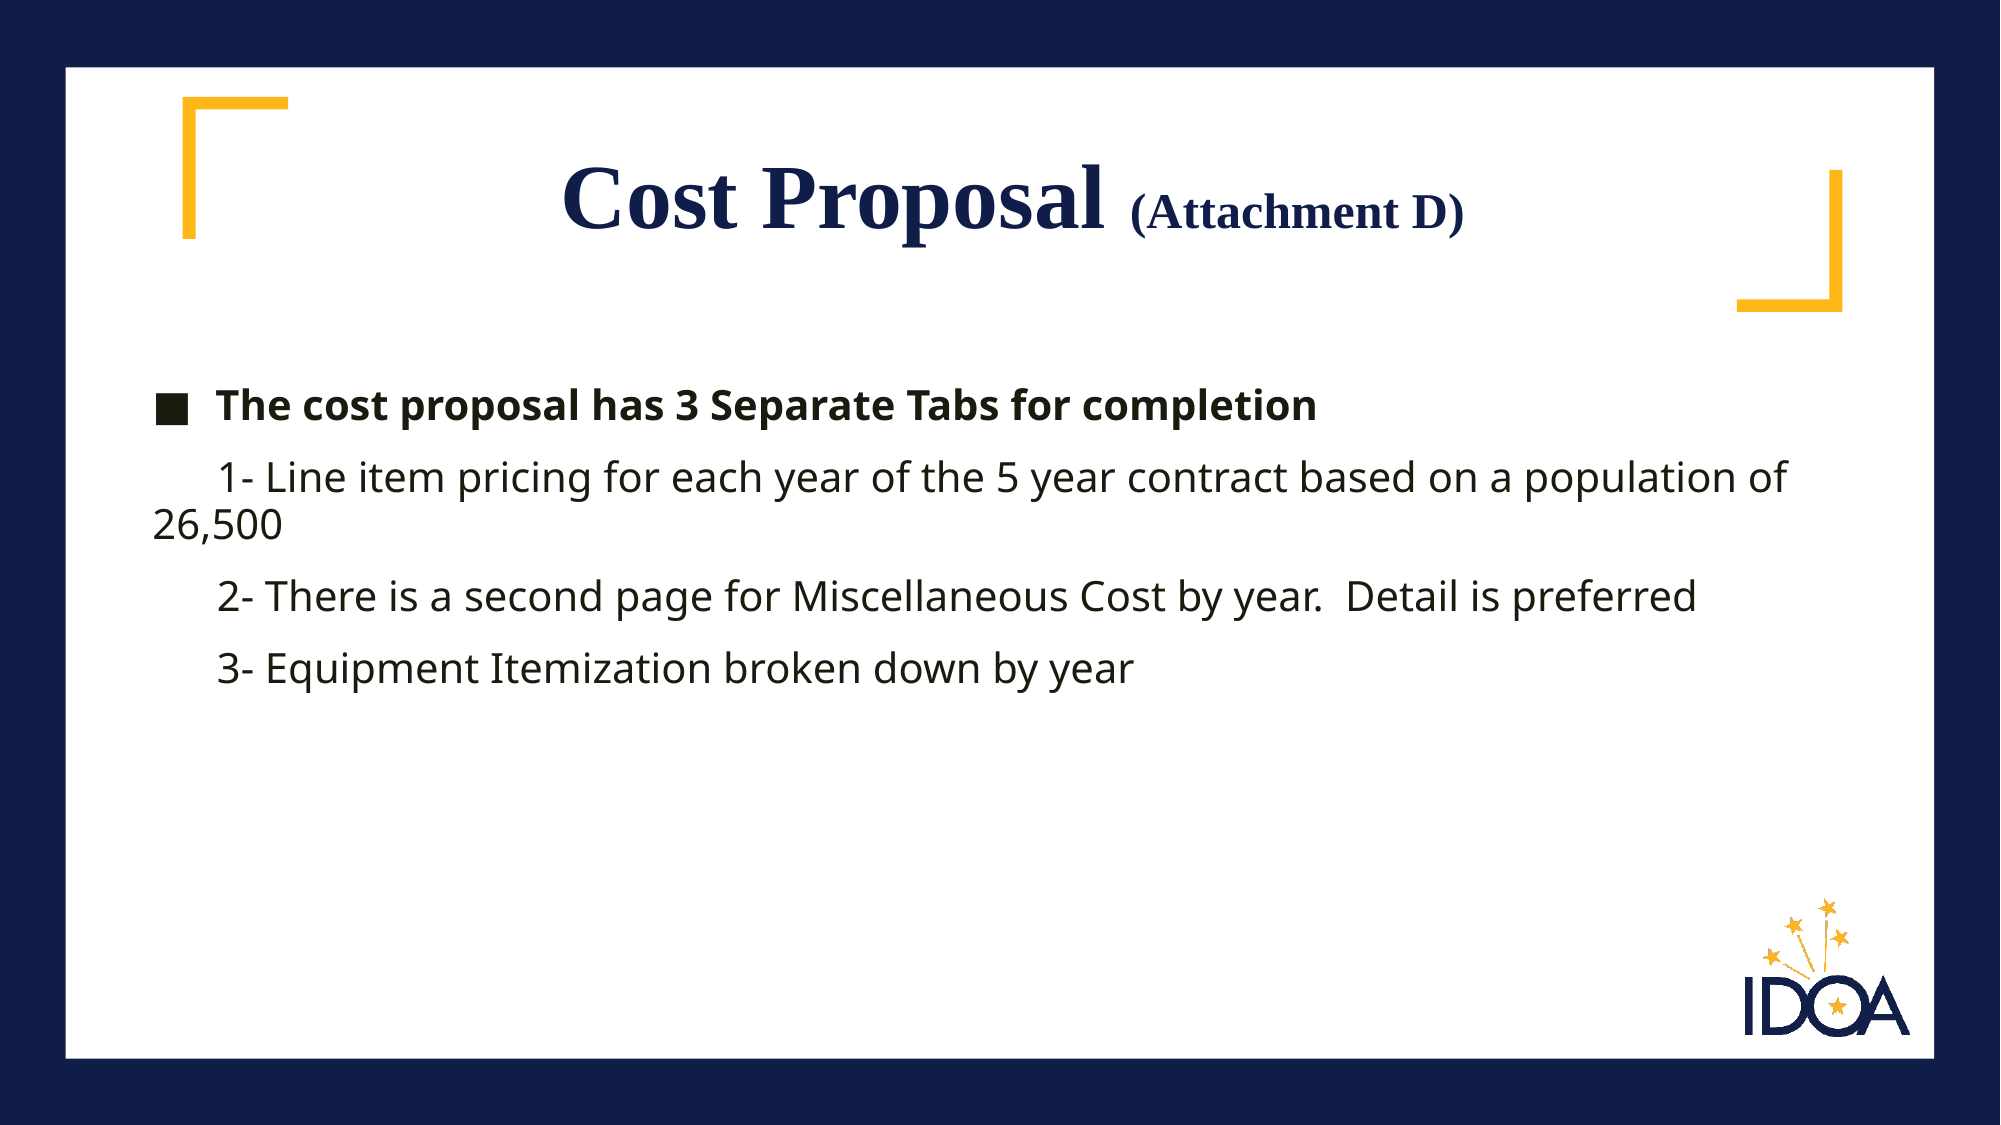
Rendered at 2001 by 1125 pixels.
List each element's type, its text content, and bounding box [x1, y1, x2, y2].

title Cost Proposal (Attachment D) [225, 142, 1800, 279]
picture [1702, 857, 1959, 1114]
list The cost proposal has 3 Separate Tabs for completion 1- Line item pricing for each year of the 5 year contract based on a population of 26,500 2- There is a second page for Miscellaneous Cost by year. Detail is preferred 3- Equipment Itemization broken down by year [137, 375, 1907, 851]
